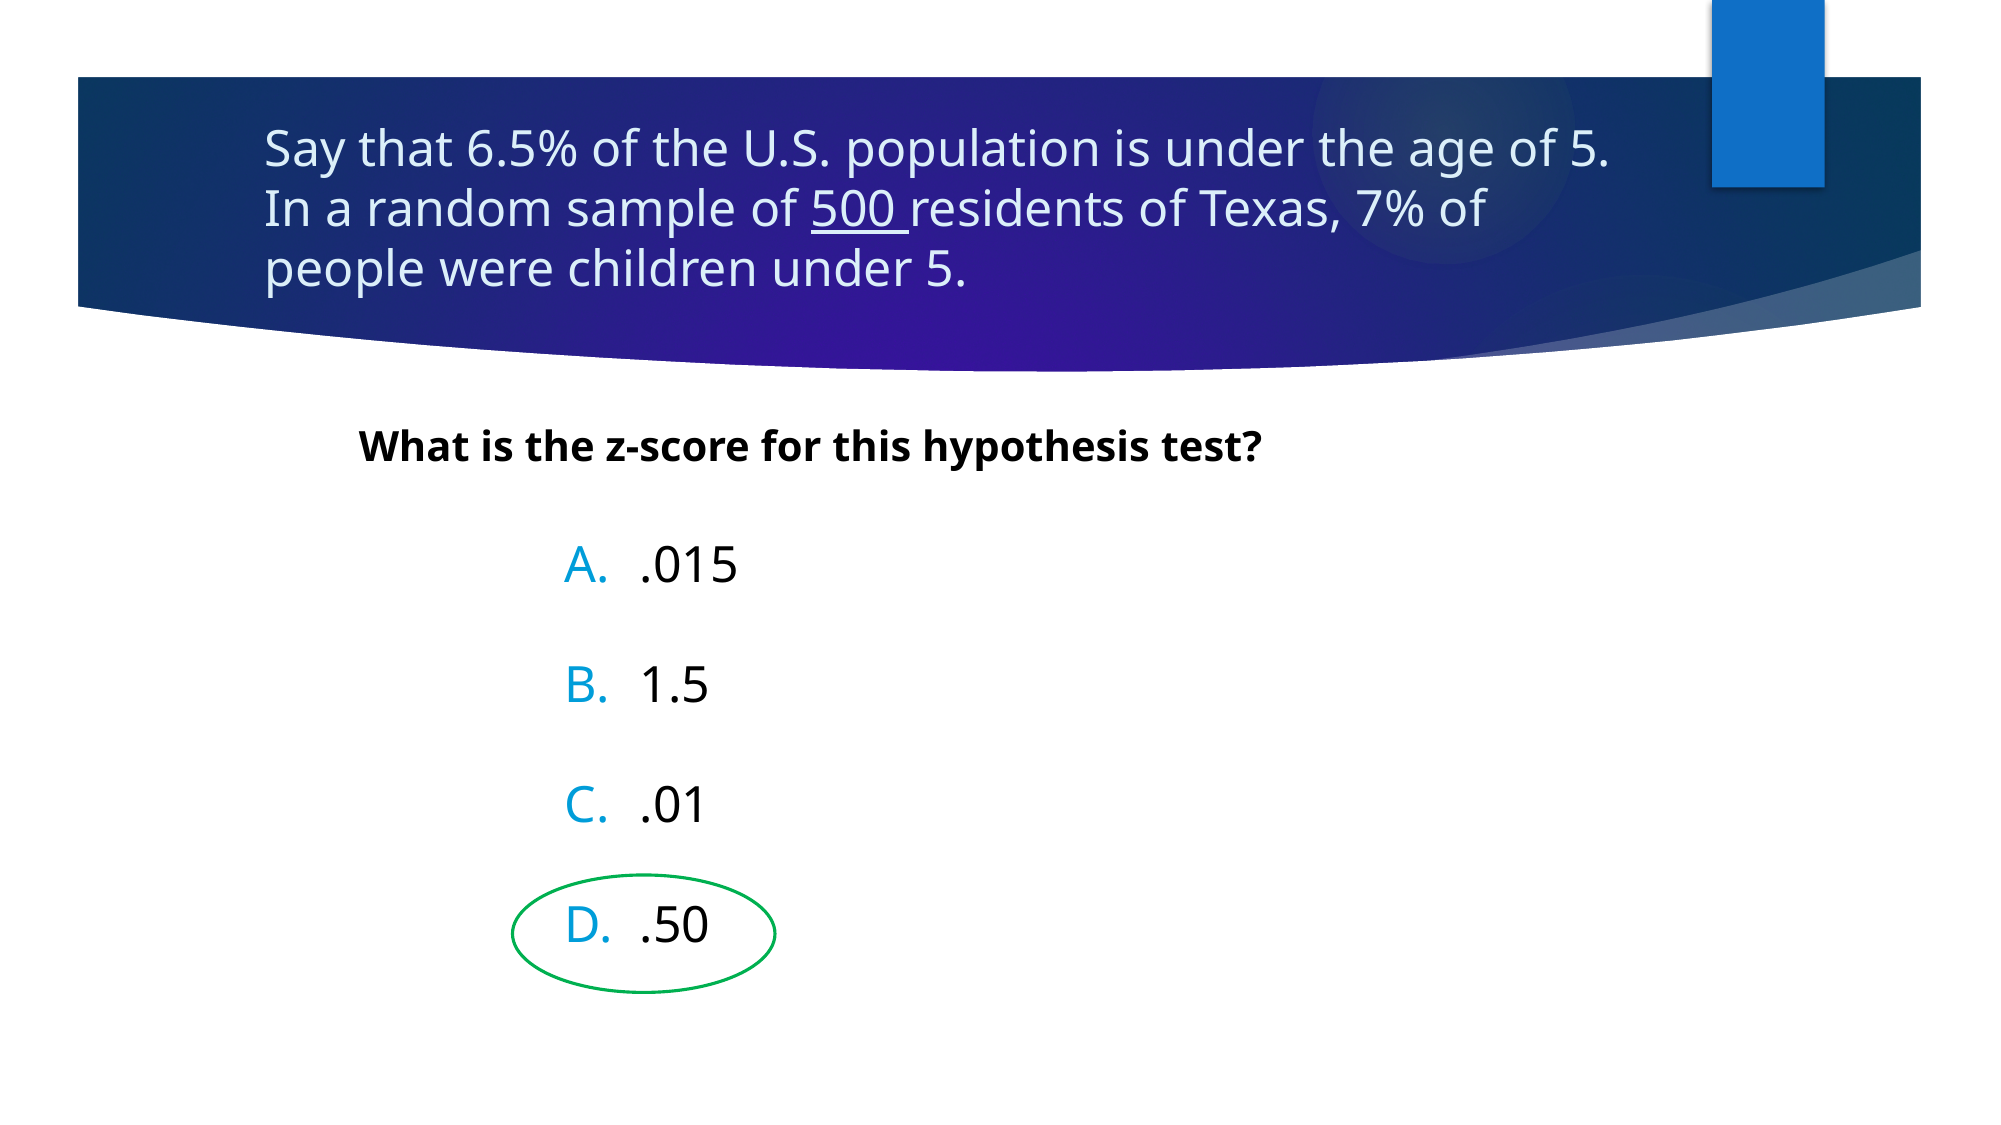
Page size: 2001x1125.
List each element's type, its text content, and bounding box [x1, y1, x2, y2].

title Say that 6.5% of the U.S. population is under the age of 5. In a random sample of 500 residents of Texas, 7% of people were children under 5. [249, 112, 1662, 300]
text_box .015 1.5 .01 .50 [549, 524, 1400, 1080]
text_box [510, 891, 549, 977]
text_box What is the z-score for this hypothesis test? [344, 412, 1656, 478]
